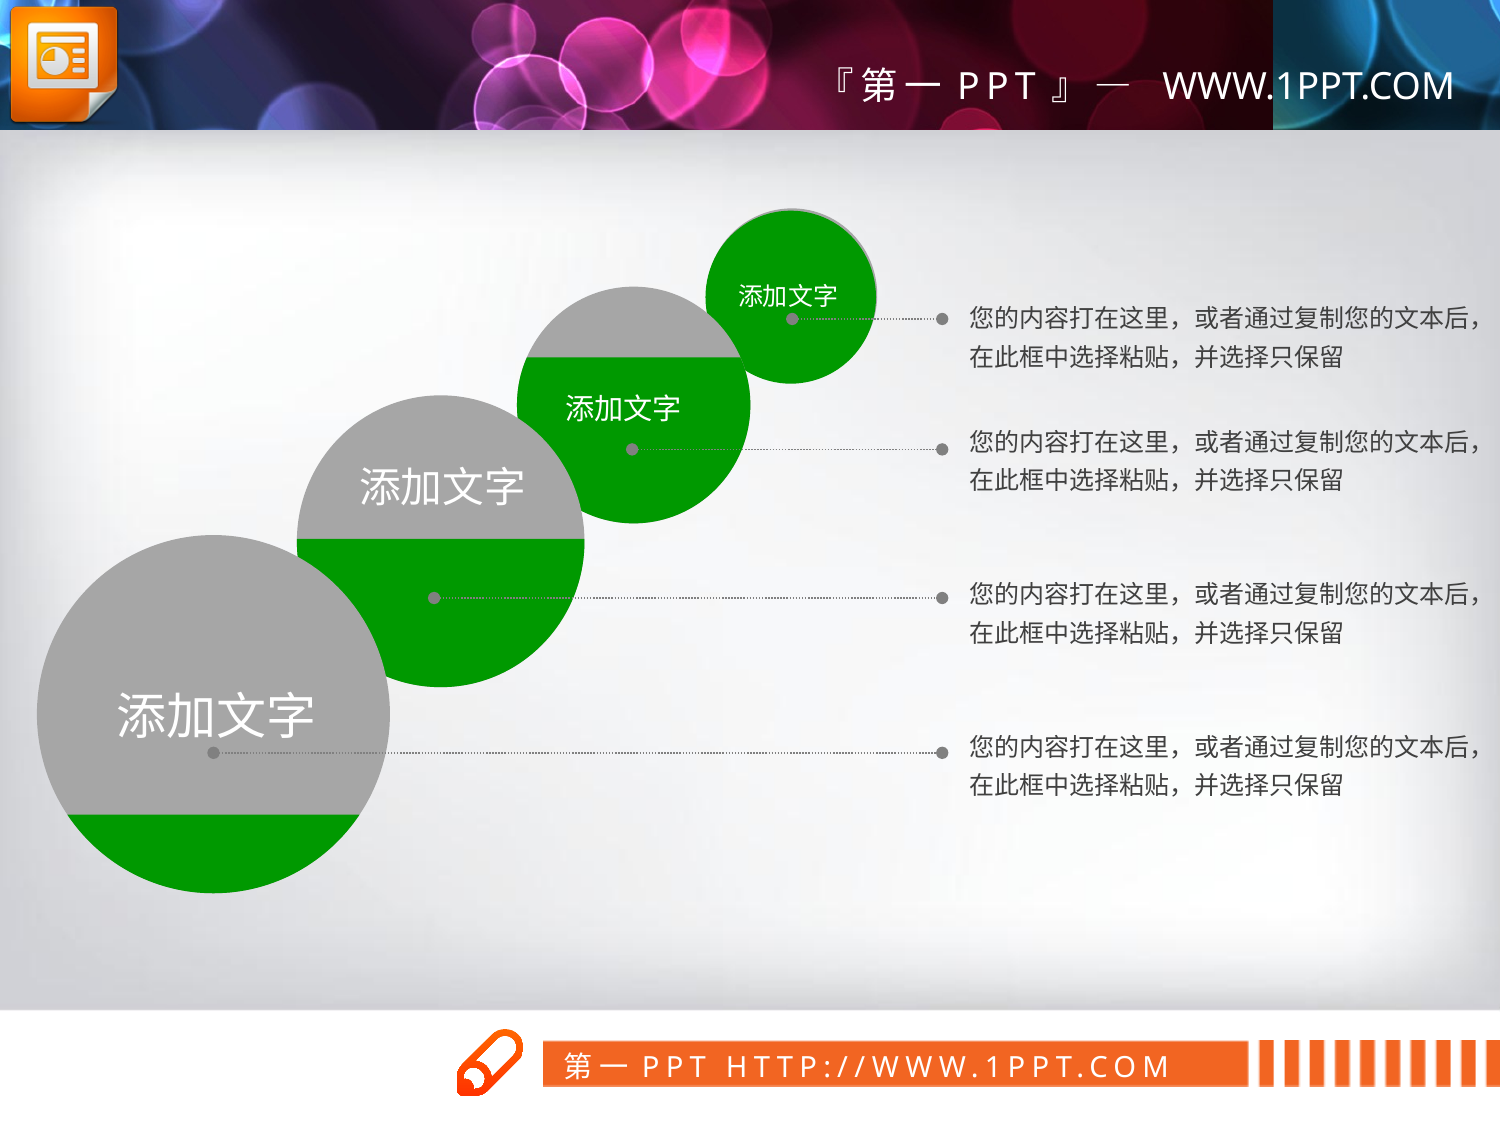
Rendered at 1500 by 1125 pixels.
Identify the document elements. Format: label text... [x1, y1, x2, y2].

text_box [296, 395, 585, 538]
text_box 您的内容打在这里，或者通过复制您的文本后，在此框中选择粘贴，并选择只保留 [953, 286, 1495, 380]
text_box [67, 814, 360, 894]
text_box [705, 210, 877, 384]
picture [0, 0, 1500, 1012]
picture [543, 1040, 1500, 1087]
text_box [527, 286, 741, 357]
text_box 您的内容打在这里，或者通过复制您的文本后，在此框中选择粘贴，并选择只保留 [953, 714, 1495, 808]
text_box 添加文字 [549, 382, 699, 433]
text_box 添加文字 [722, 272, 855, 318]
text_box 添加文字 [343, 453, 543, 519]
text_box [516, 357, 751, 524]
text_box [726, 208, 878, 310]
text_box 您的内容打在这里，或者通过复制您的文本后，在此框中选择粘贴，并选择只保留 [953, 561, 1495, 656]
text_box [36, 535, 390, 815]
text_box 您的内容打在这里，或者通过复制您的文本后，在此框中选择粘贴，并选择只保留 [953, 409, 1495, 503]
text_box 添加文字 [101, 676, 333, 752]
text_box [296, 538, 585, 688]
